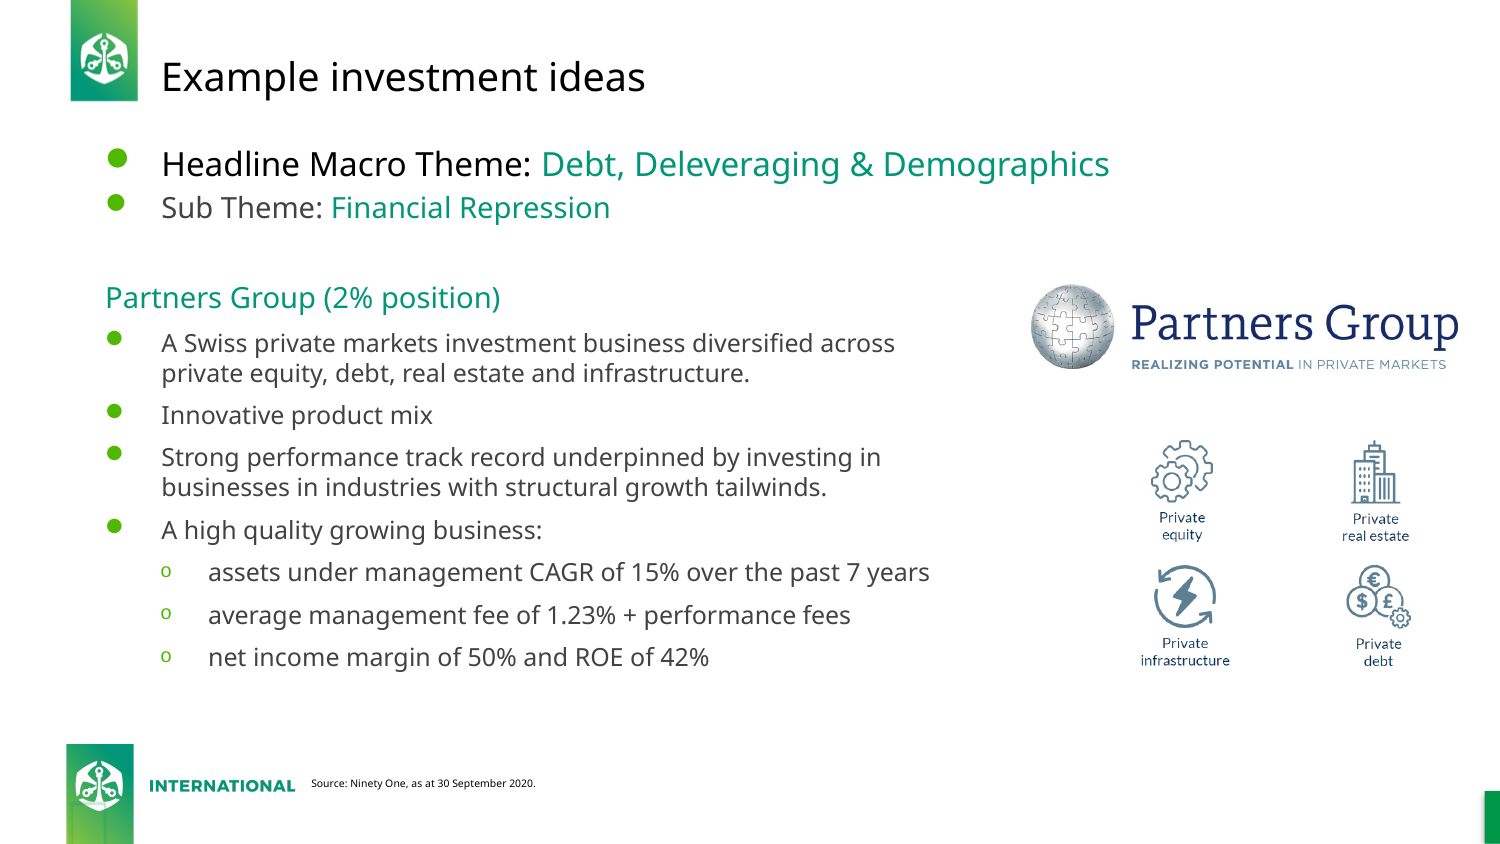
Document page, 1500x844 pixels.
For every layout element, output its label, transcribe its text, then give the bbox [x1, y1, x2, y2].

list Headline Macro Theme: Debt, Deleveraging & Demographics Sub Theme: Financial Repression [90, 135, 1308, 754]
text_box Partners Group (2% position) A Swiss private markets investment business diversified across private equity, debt, real estate and infrastructure. Innovative product mix Strong performance track record underpinned by investing in businesses in industries with structural growth tailwinds. A high quality growing business: assets under management CAGR of 15% over the past 7 years average management fee of 1.23% + performance fees net income margin of 50% and ROE of 42% [90, 272, 997, 709]
picture [1142, 426, 1427, 546]
title Example investment ideas [145, 43, 1425, 107]
picture [1030, 284, 1458, 369]
picture [0, 0, 146, 107]
picture [1, 740, 365, 844]
picture [1131, 552, 1426, 672]
text_box Source: Ninety One, as at 30 September 2020. [311, 776, 1457, 790]
